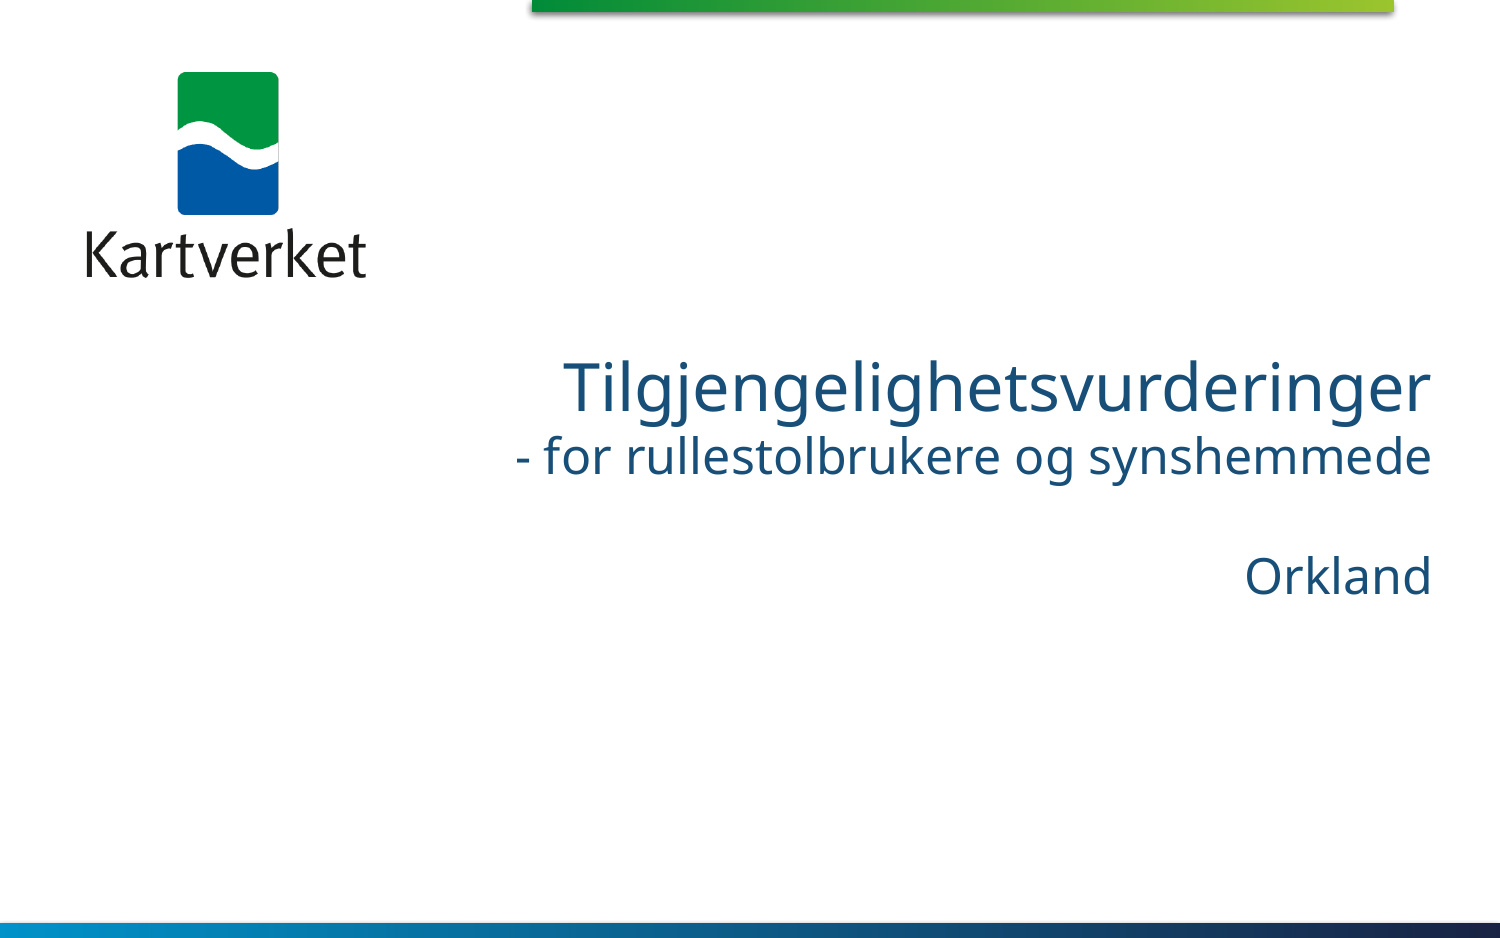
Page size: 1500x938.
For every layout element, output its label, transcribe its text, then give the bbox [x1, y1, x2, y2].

text_box Tilgjengelighetsvurderinger - for rullestolbrukere og synshemmede Orkland [66, 337, 1449, 613]
